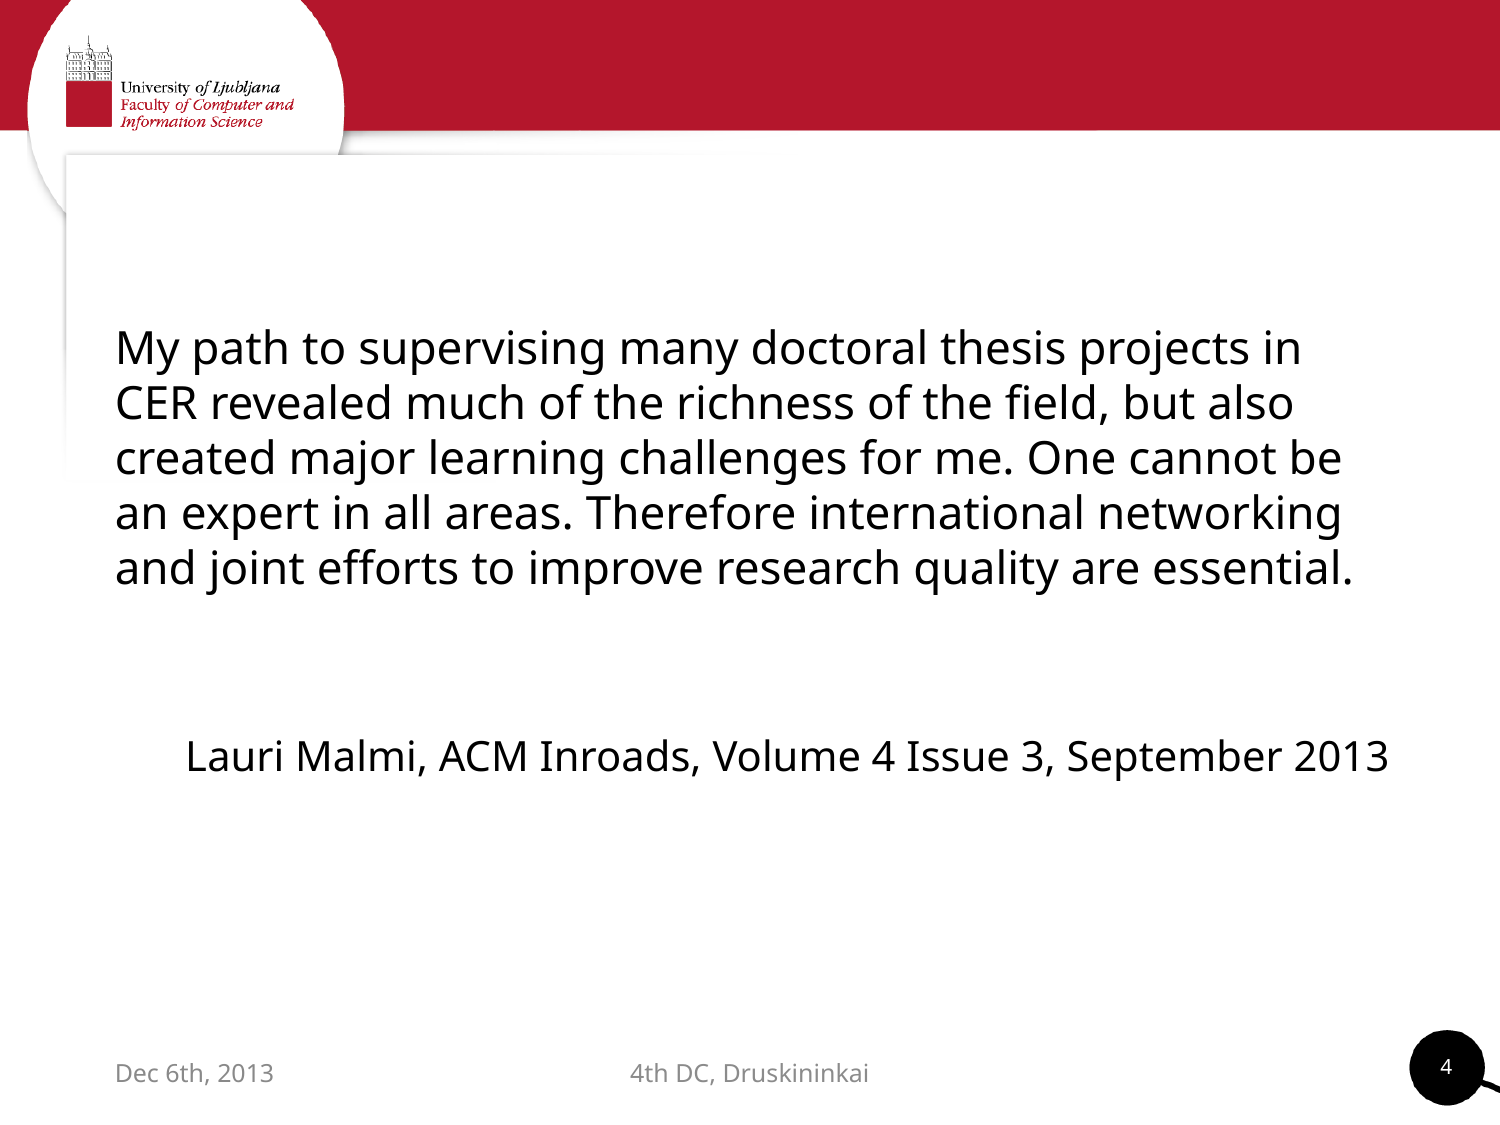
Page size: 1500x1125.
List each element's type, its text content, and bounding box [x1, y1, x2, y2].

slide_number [99, 1042, 450, 1103]
slide_number 4 [1404, 1034, 1488, 1101]
footer 4th DC, Druskininkai [512, 1042, 988, 1103]
picture [0, 0, 1500, 1125]
list My path to supervising many doctoral thesis projects in CER revealed much of the richness of the field, but also created major learning challenges for me. One cannot be an expert in all areas. Therefore international networking and joint efforts to improve research quality are essential. Lauri Malmi, ACM Inroads, Volume 4 Issue 3, September 2013 [99, 311, 1405, 1016]
